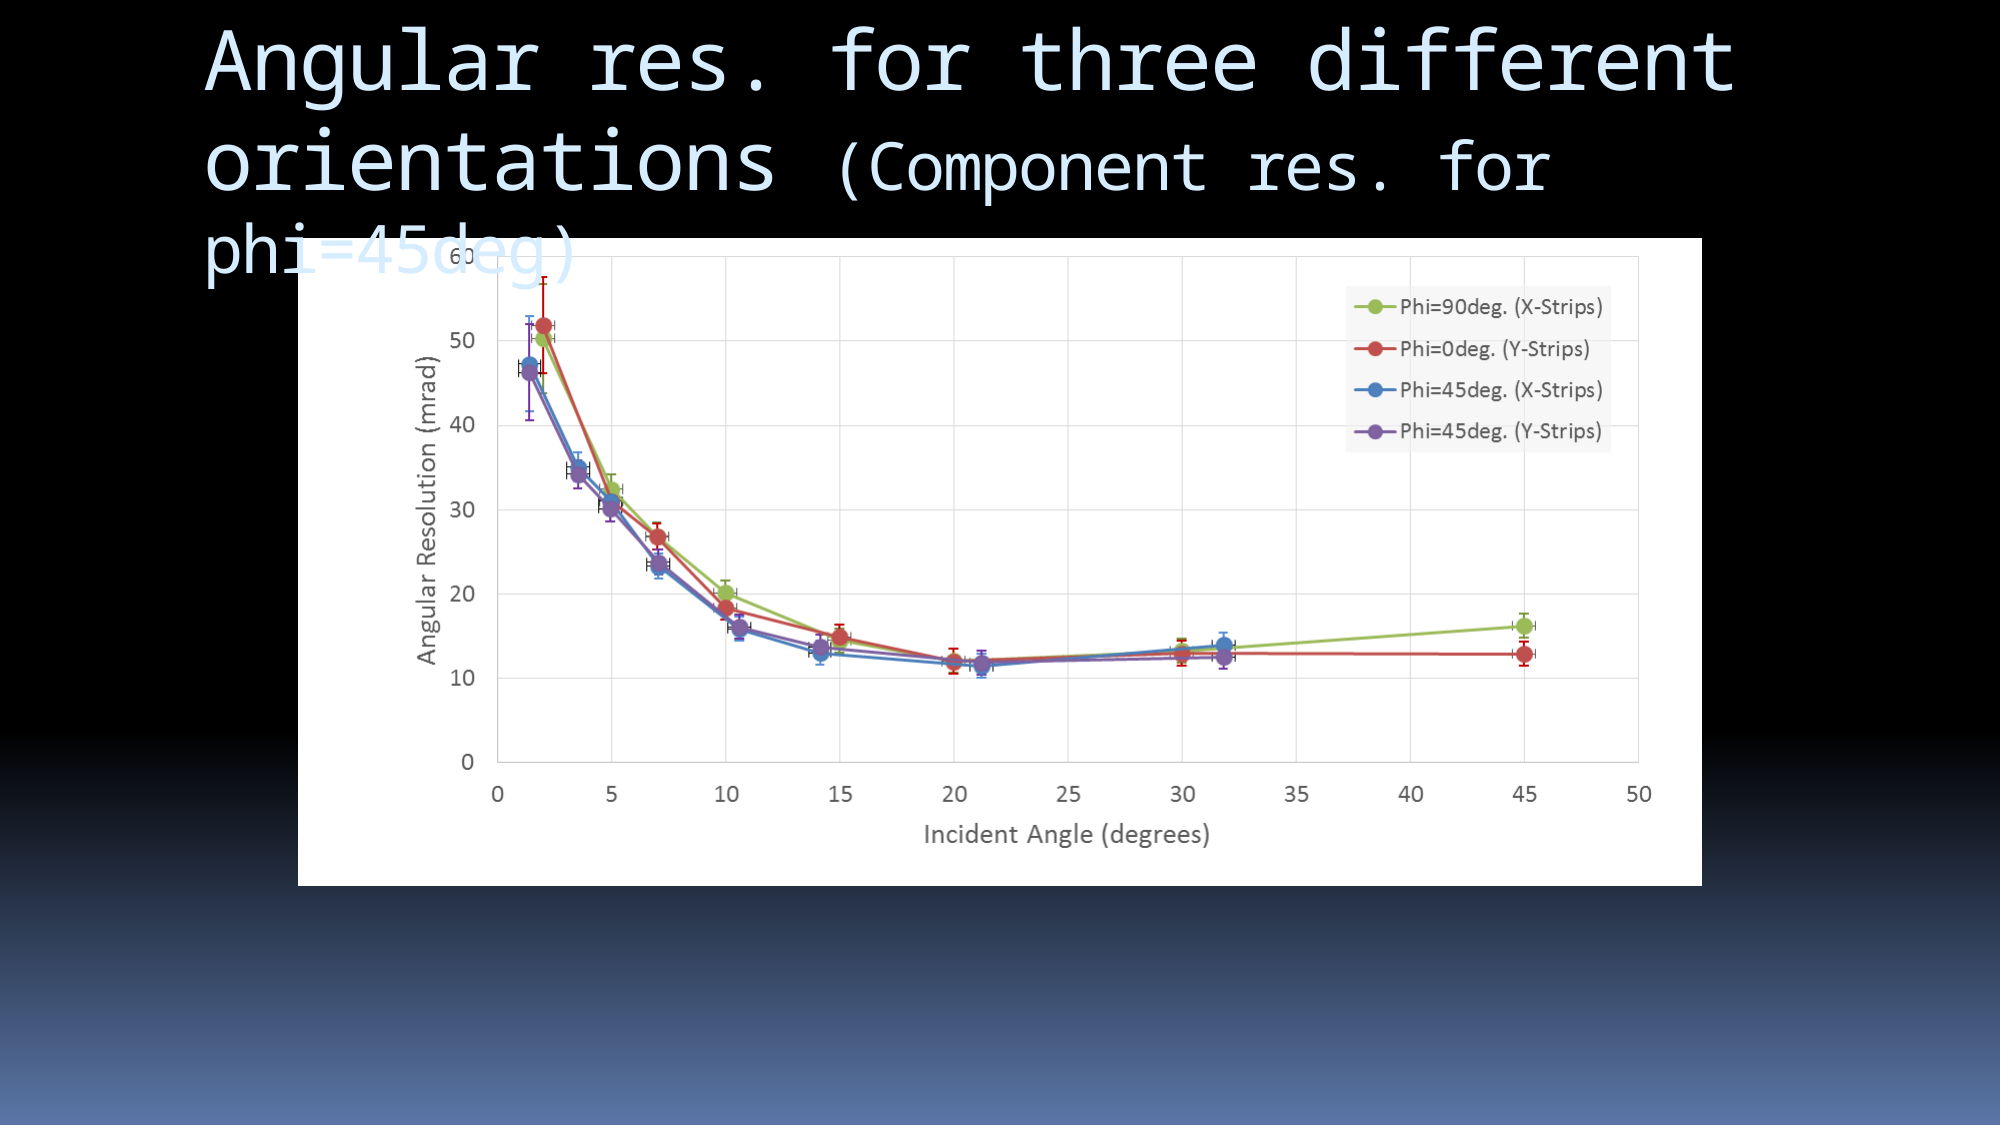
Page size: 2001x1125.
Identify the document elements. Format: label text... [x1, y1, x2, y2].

text_box Angular res. for three different orientations (Component res. for phi=45deg) [189, 0, 1890, 150]
picture [297, 238, 1702, 887]
